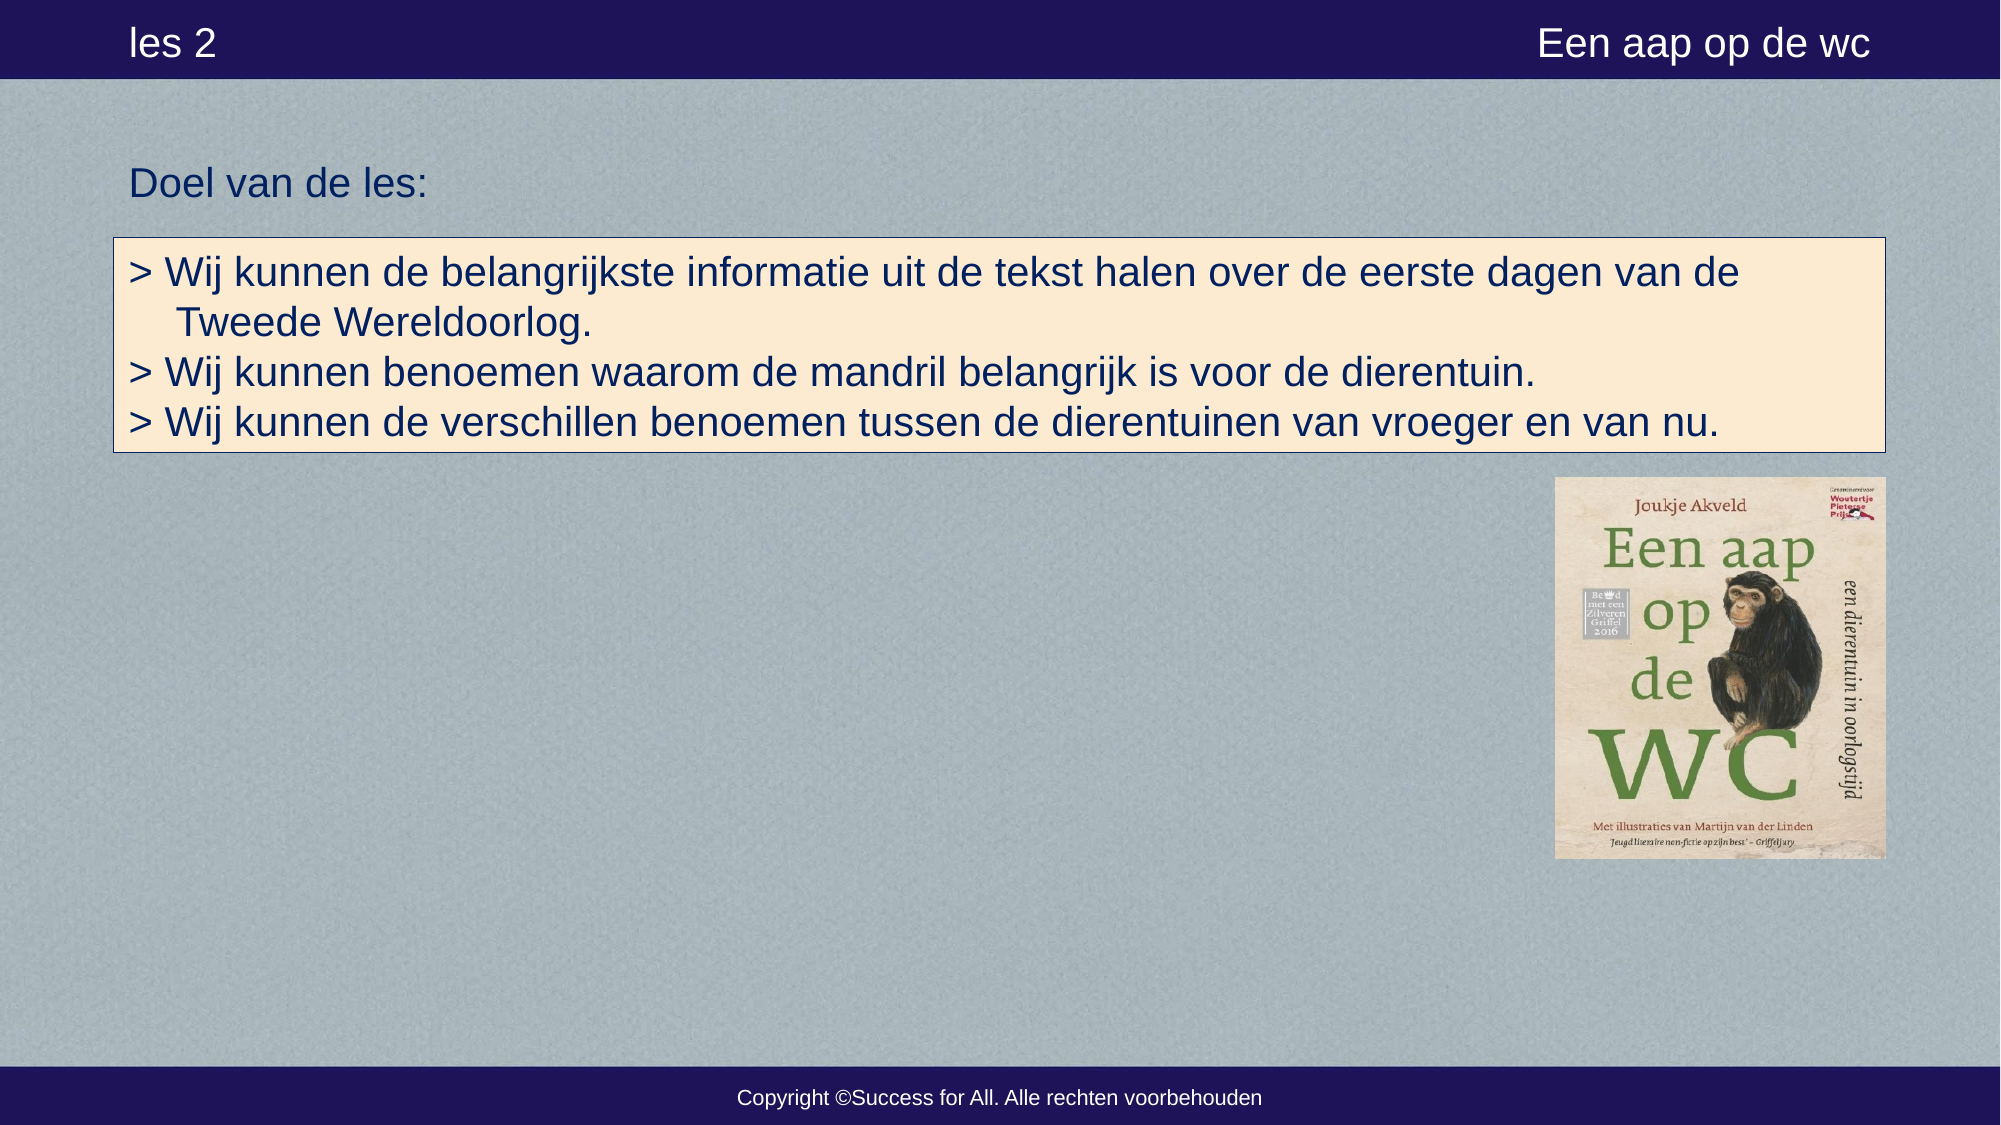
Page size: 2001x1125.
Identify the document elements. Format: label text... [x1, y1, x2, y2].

text_box > Wij kunnen de belangrijkste informatie uit de tekst halen over de eerste dagen van de Tweede Wereldoorlog. > Wij kunnen benoemen waarom de mandril belangrijk is voor de dierentuin. > Wij kunnen de verschillen benoemen tussen de dierentuinen van vroeger en van nu. [113, 237, 1886, 453]
text_box les 2 [114, 8, 354, 73]
text_box Doel van de les: [113, 148, 1635, 214]
picture [0, 0, 2001, 1125]
text_box Copyright ©Success for All. Alle rechten voorbehouden [0, 1076, 2000, 1125]
text_box Een aap op de wc [999, 8, 1886, 123]
